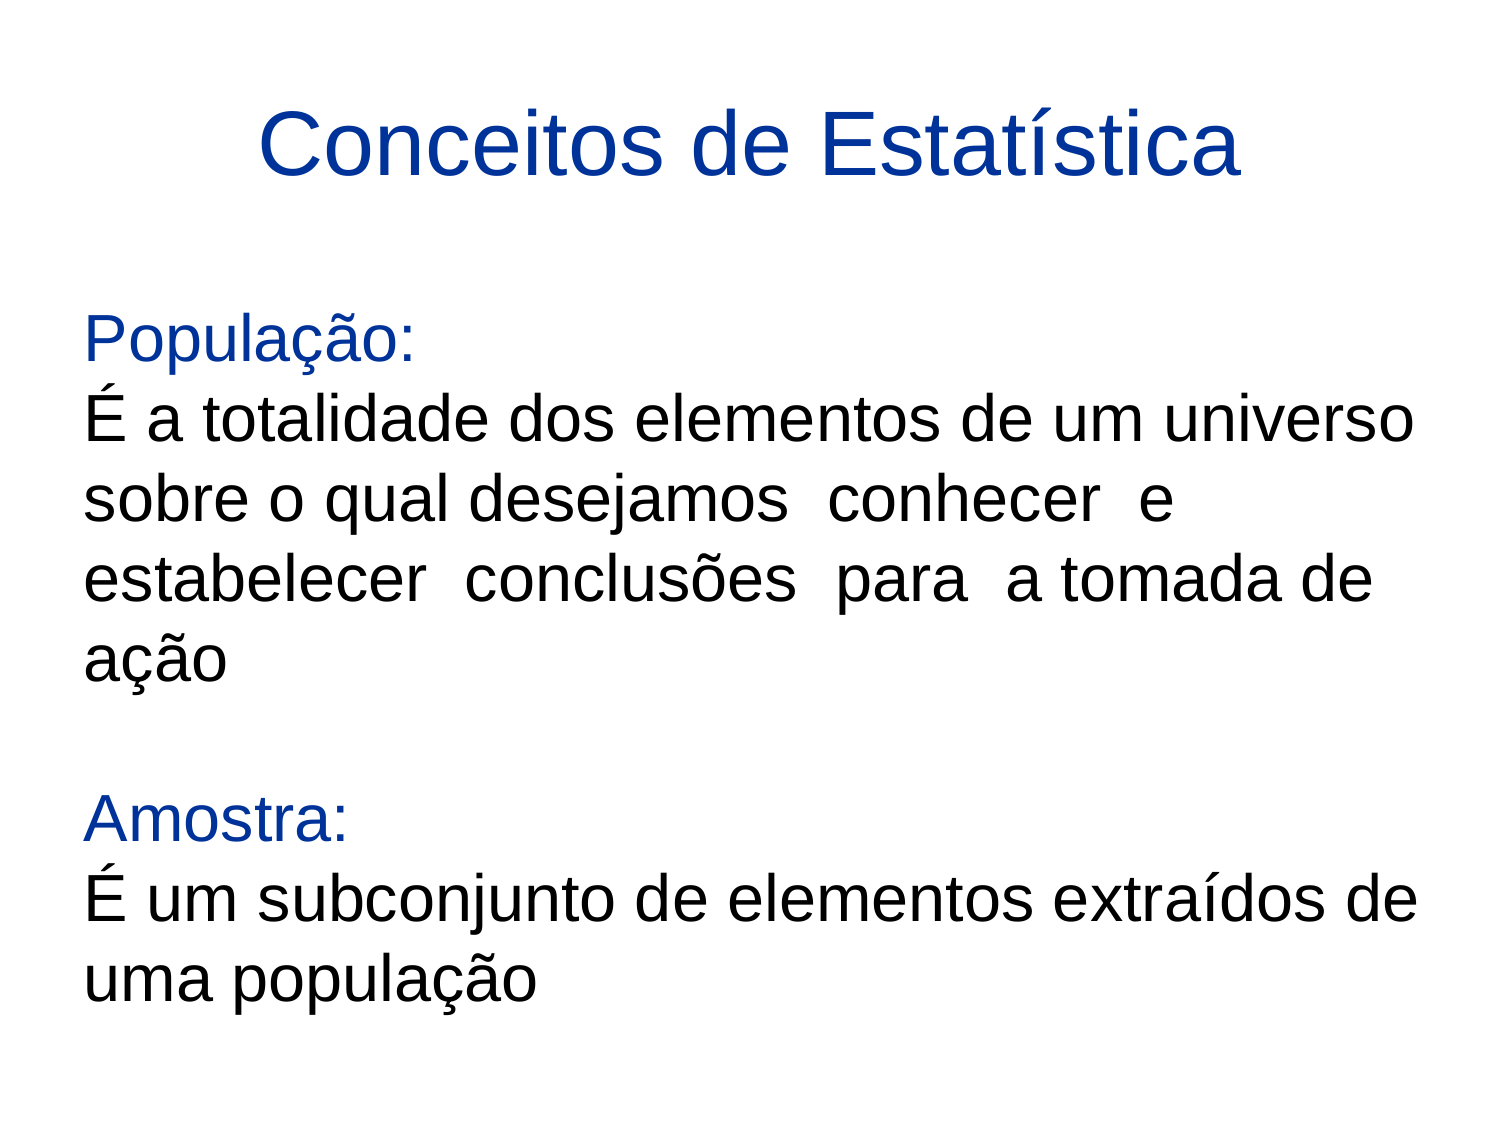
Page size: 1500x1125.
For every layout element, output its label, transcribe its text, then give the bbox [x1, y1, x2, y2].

text_box População: É a totalidade dos elementos de um universo sobre o qual desejamos conhecer e estabelecer conclusões para a tomada de ação Amostra: É um subconjunto de elementos extraídos de uma população [74, 287, 1453, 1023]
title Conceitos de Estatística [75, 45, 1425, 233]
